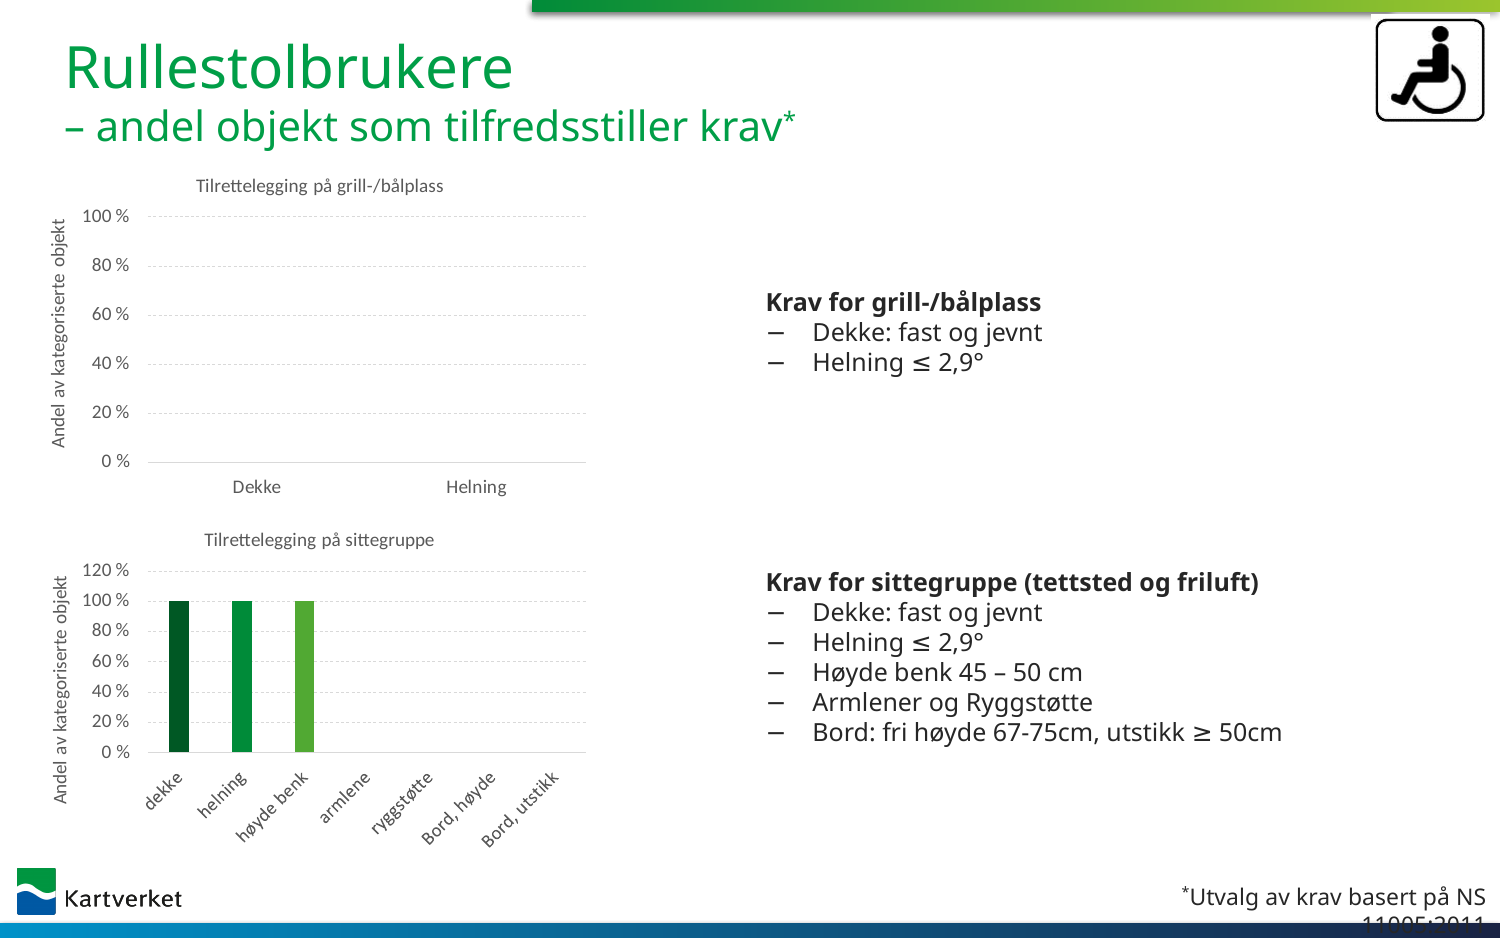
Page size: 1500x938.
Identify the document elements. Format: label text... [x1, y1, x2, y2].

picture [41, 520, 597, 859]
text_box Krav for sittegruppe (tettsted og friluft) Dekke: fast og jevnt Helning ≤ 2,9° Høyde benk 45 – 50 cm Armlener og Ryggstøtte Bord: fri høyde 67-75cm, utstikk ≥ 50cm [750, 559, 1500, 754]
text_box *Utvalg av krav basert på NS 11005:2011 [1068, 873, 1500, 938]
picture [1371, 13, 1491, 127]
picture [41, 166, 597, 505]
text_box Krav for grill-/bålplass Dekke: fast og jevnt Helning ≤ 2,9° [750, 279, 1452, 384]
text_box Rullestolbrukere – andel objekt som tilfredsstiller krav* [49, 14, 1431, 158]
